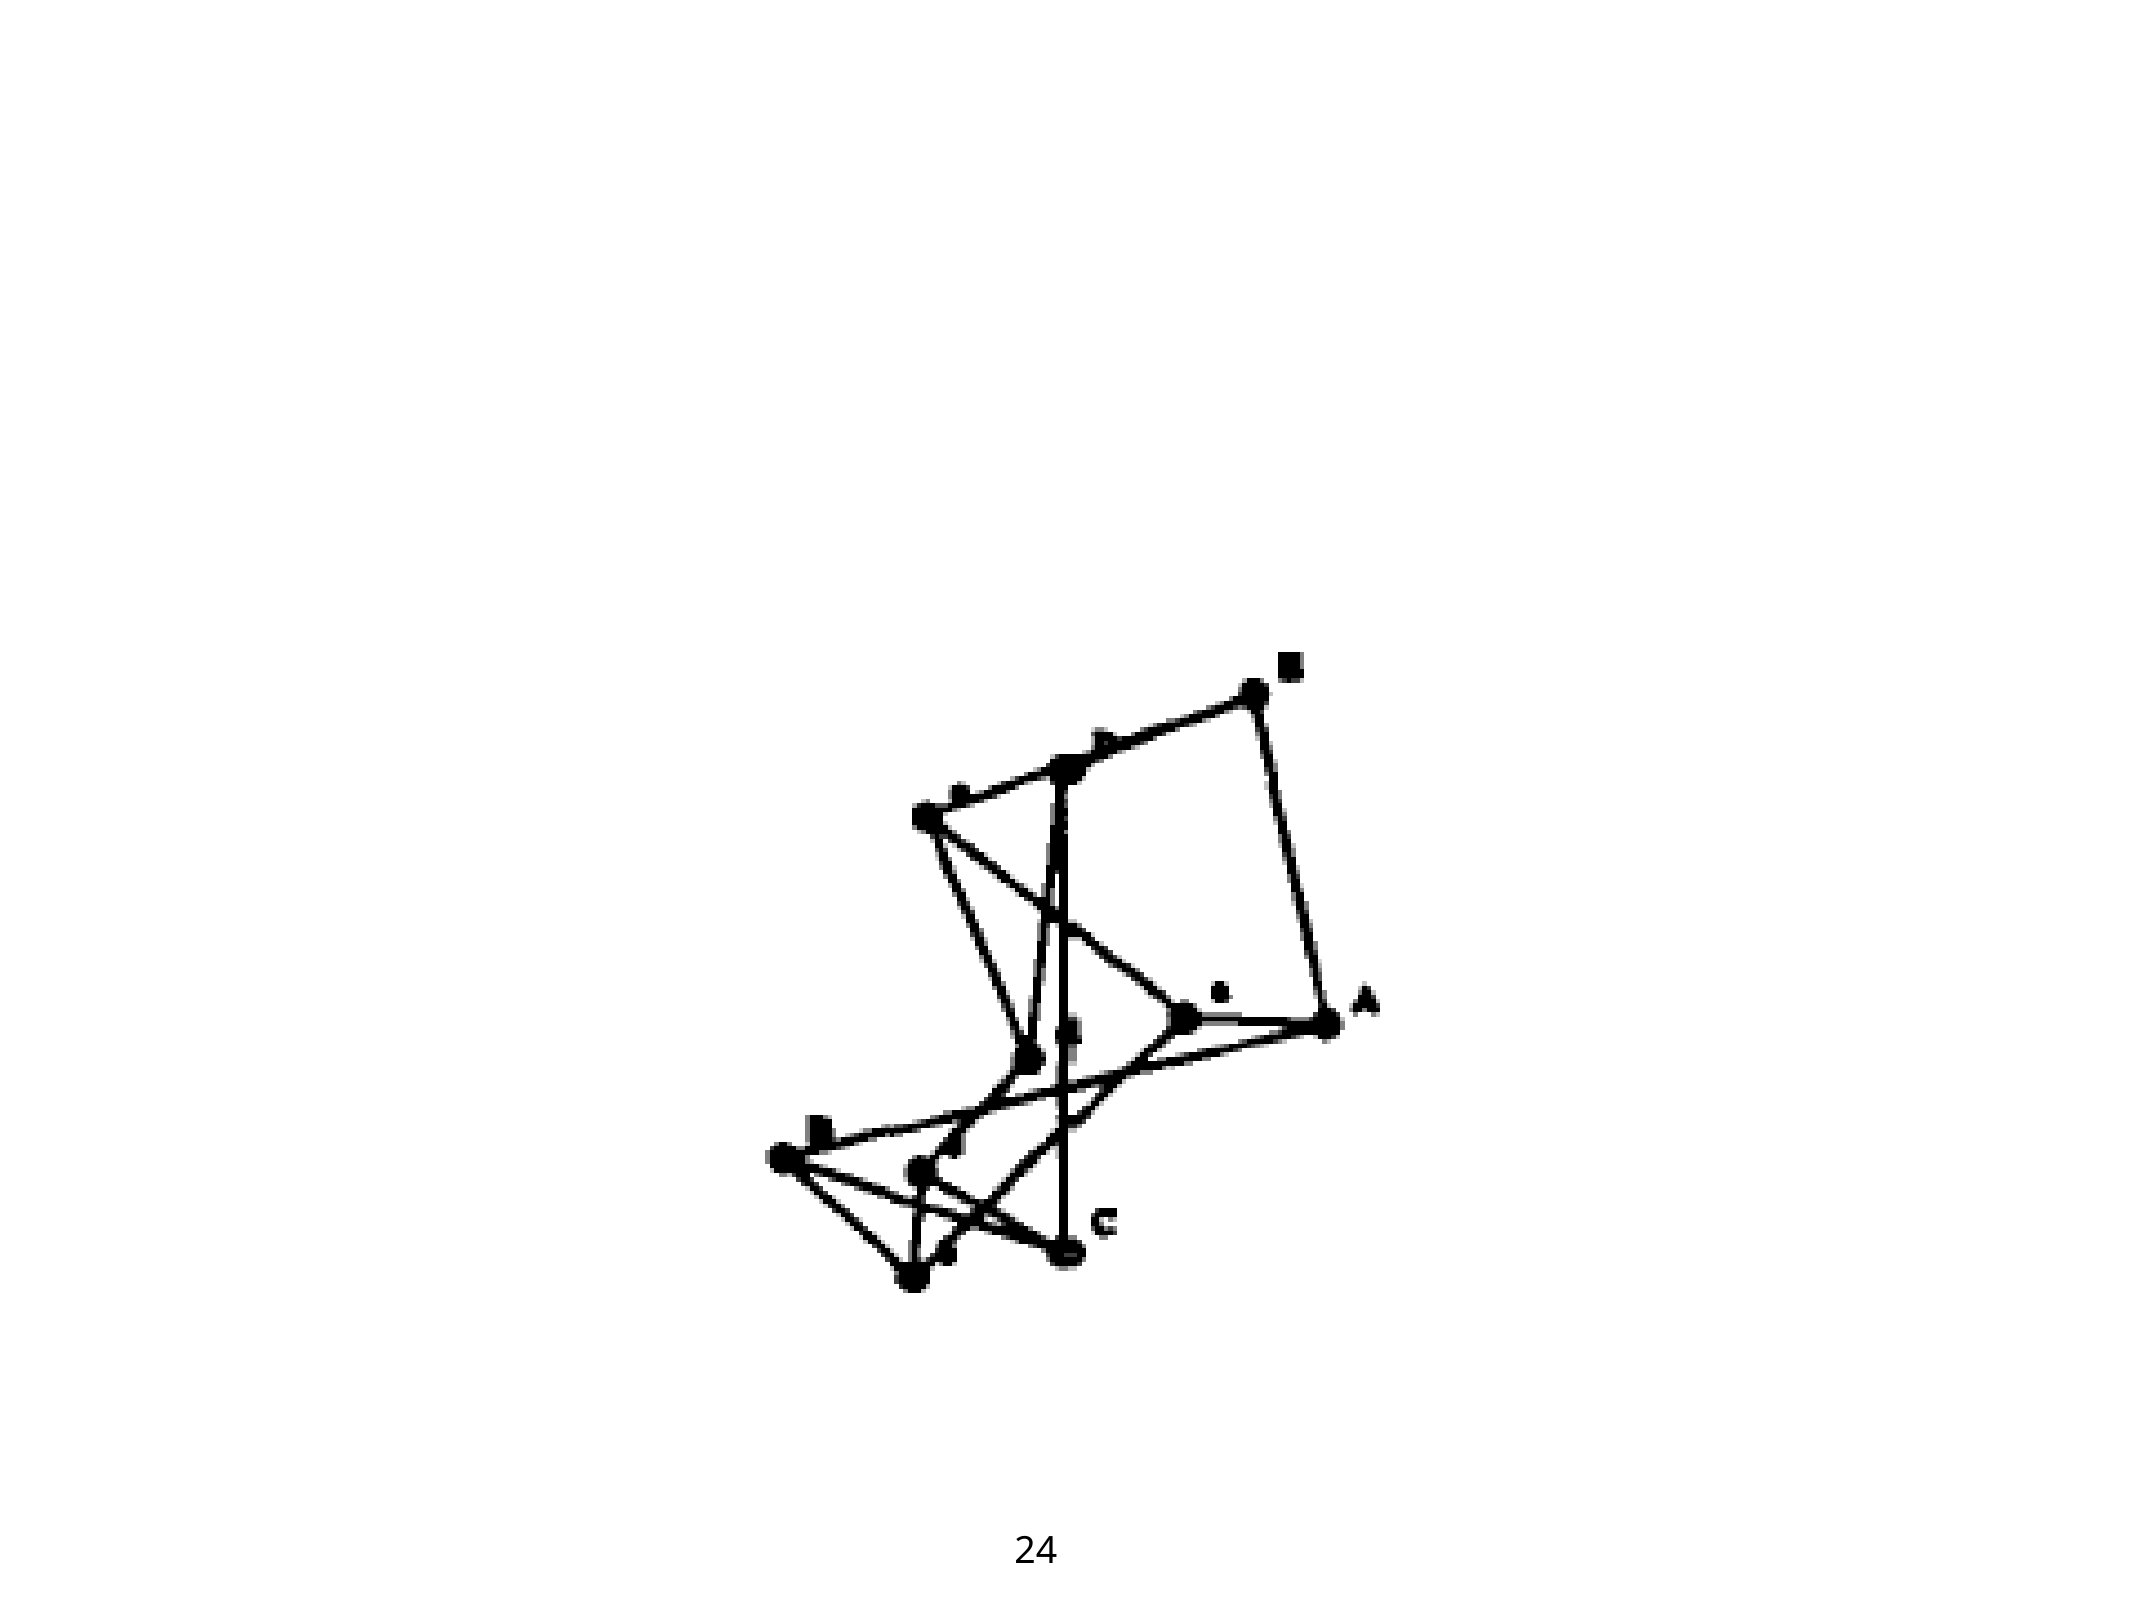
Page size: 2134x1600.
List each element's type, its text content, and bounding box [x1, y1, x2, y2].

picture [730, 620, 1403, 1338]
slide_number 24 [1004, 1517, 1067, 1581]
